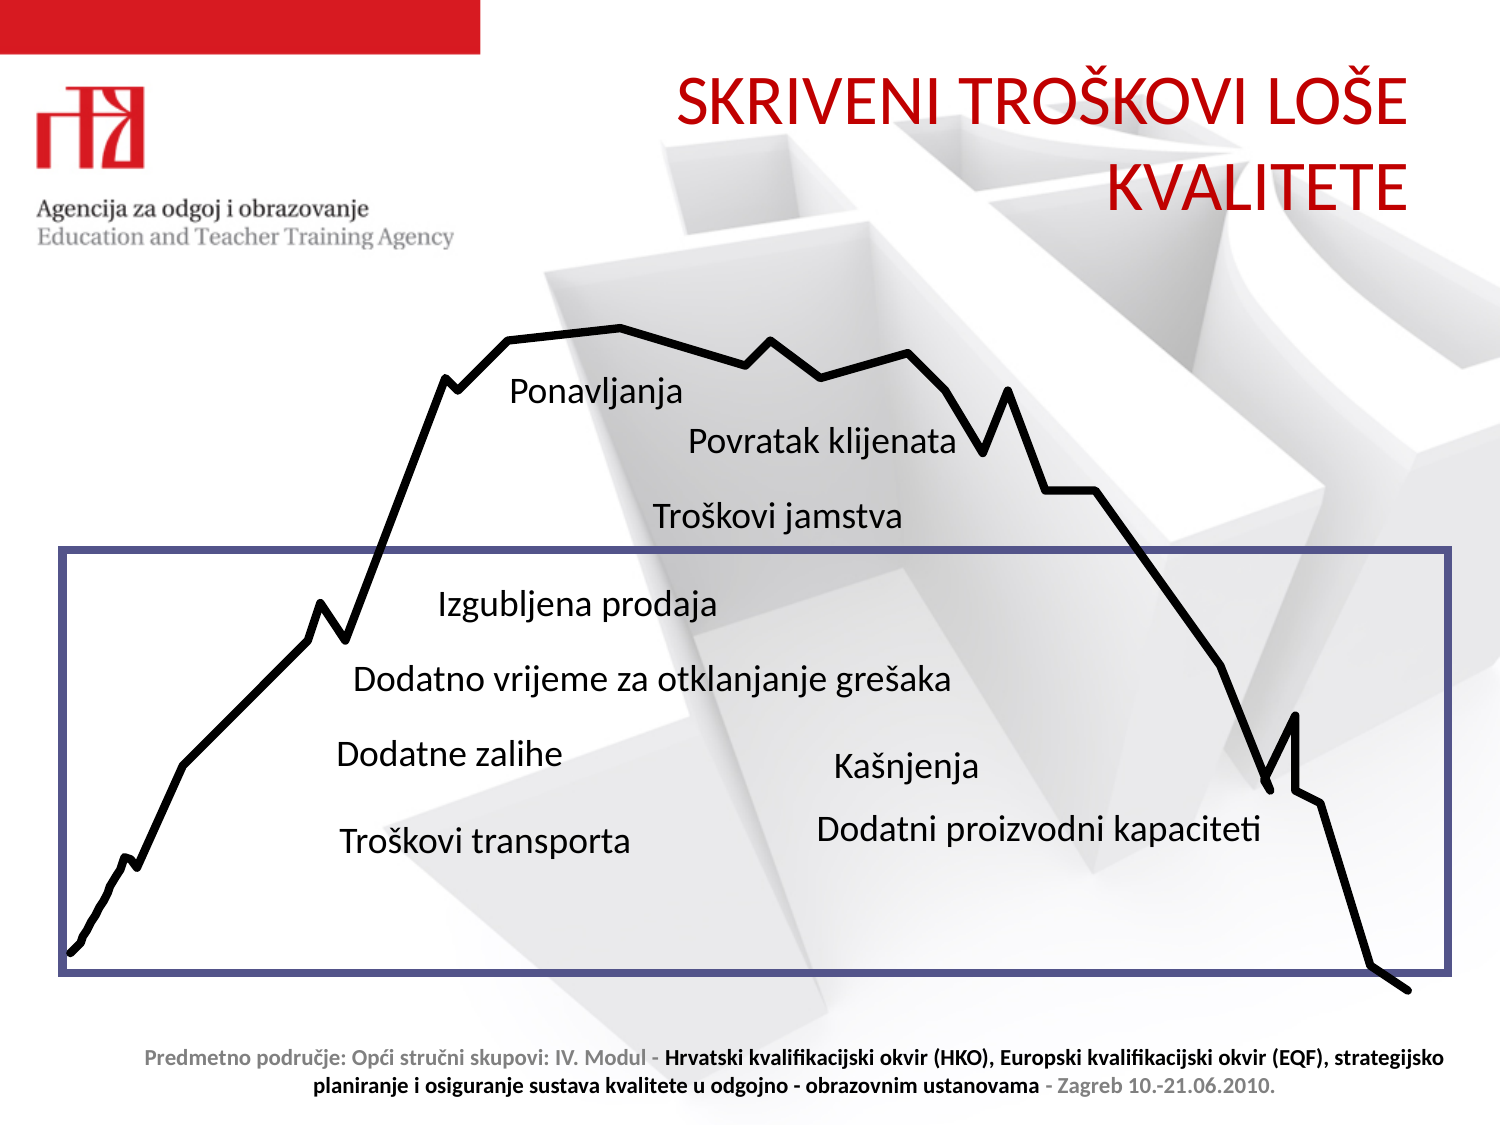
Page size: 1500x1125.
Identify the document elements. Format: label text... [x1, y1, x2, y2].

text_box [362, 56, 1463, 244]
text_box [62, 549, 744, 973]
text_box Troškovi transporta [324, 808, 647, 869]
text_box Dodatni proizvodni kapaciteti [801, 796, 1278, 857]
text_box Dodatne zalihe [321, 721, 579, 782]
text_box [70, 328, 1408, 991]
text_box Kašnjenja [819, 733, 996, 794]
title SKRIVENI TROŠKOVI LOŠE KVALITETE [457, 45, 1425, 233]
text_box Dodatno vrijeme za otklanjanje grešaka [338, 646, 969, 707]
text_box Izgubljena prodaja [422, 571, 734, 632]
text_box Povratak klijenata [673, 408, 973, 469]
text_box [1138, 549, 1448, 973]
text_box Ponavljanja [494, 358, 700, 419]
text_box Troškovi jamstva [637, 483, 919, 544]
picture [0, 0, 1500, 1125]
